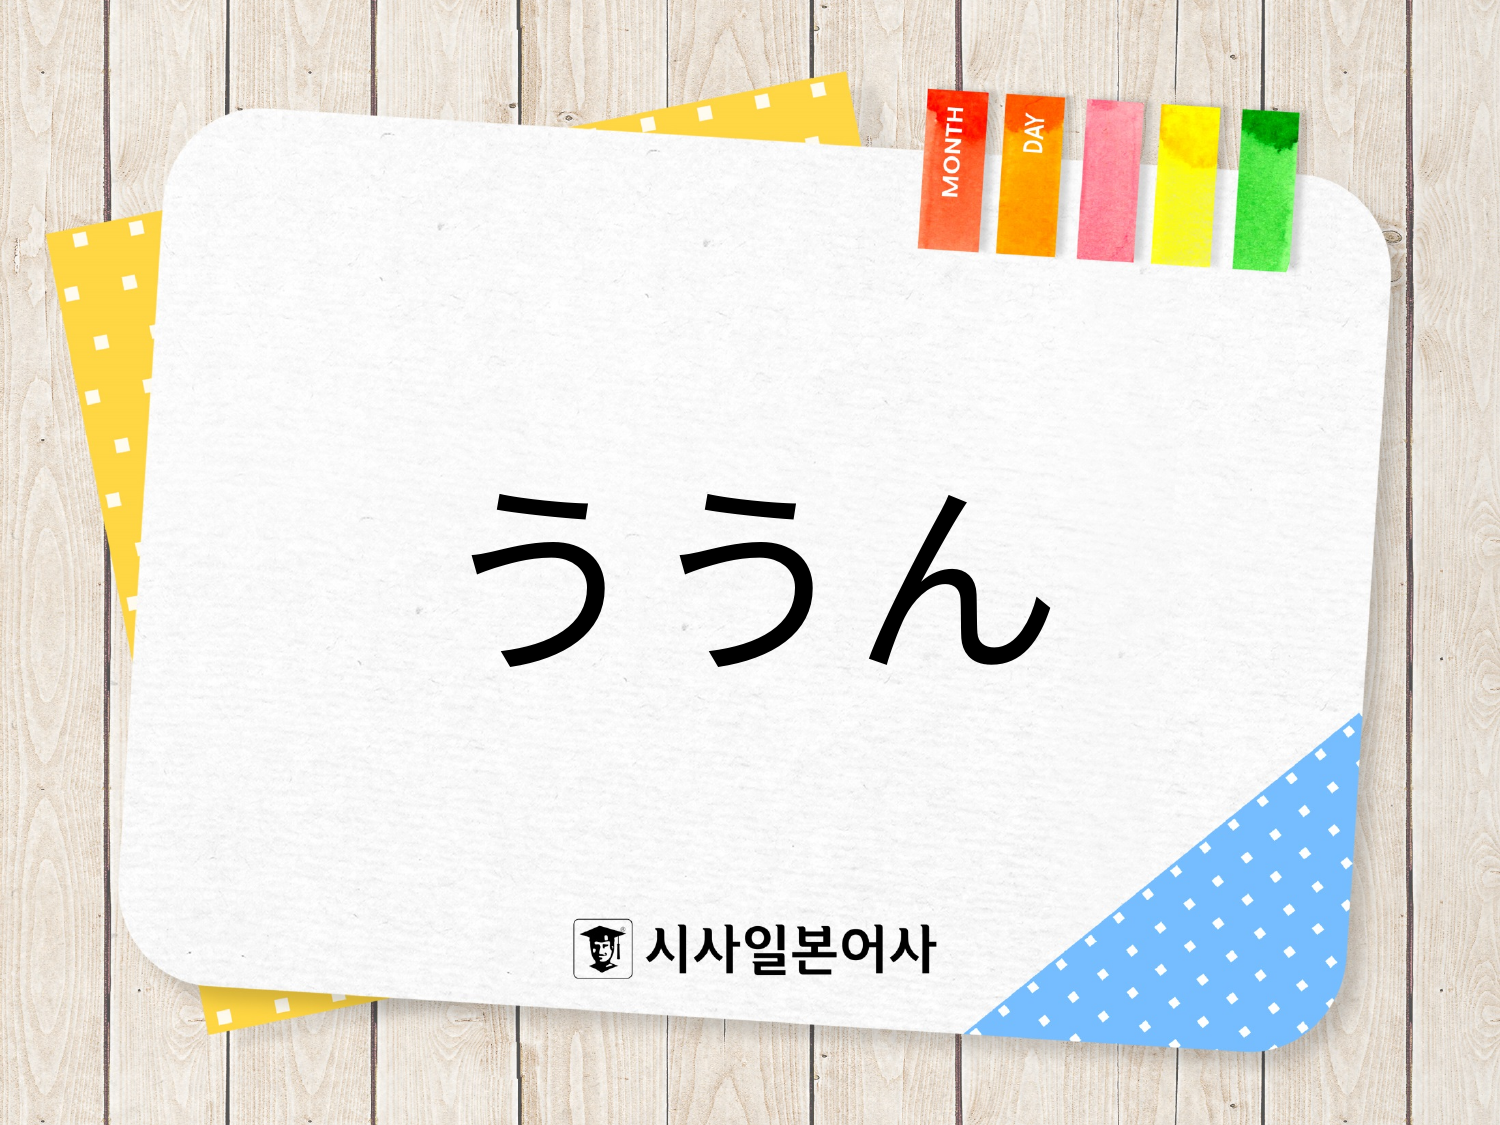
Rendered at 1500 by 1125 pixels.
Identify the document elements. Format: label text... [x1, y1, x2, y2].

picture [0, 0, 1500, 1125]
title ううん [75, 338, 1425, 811]
